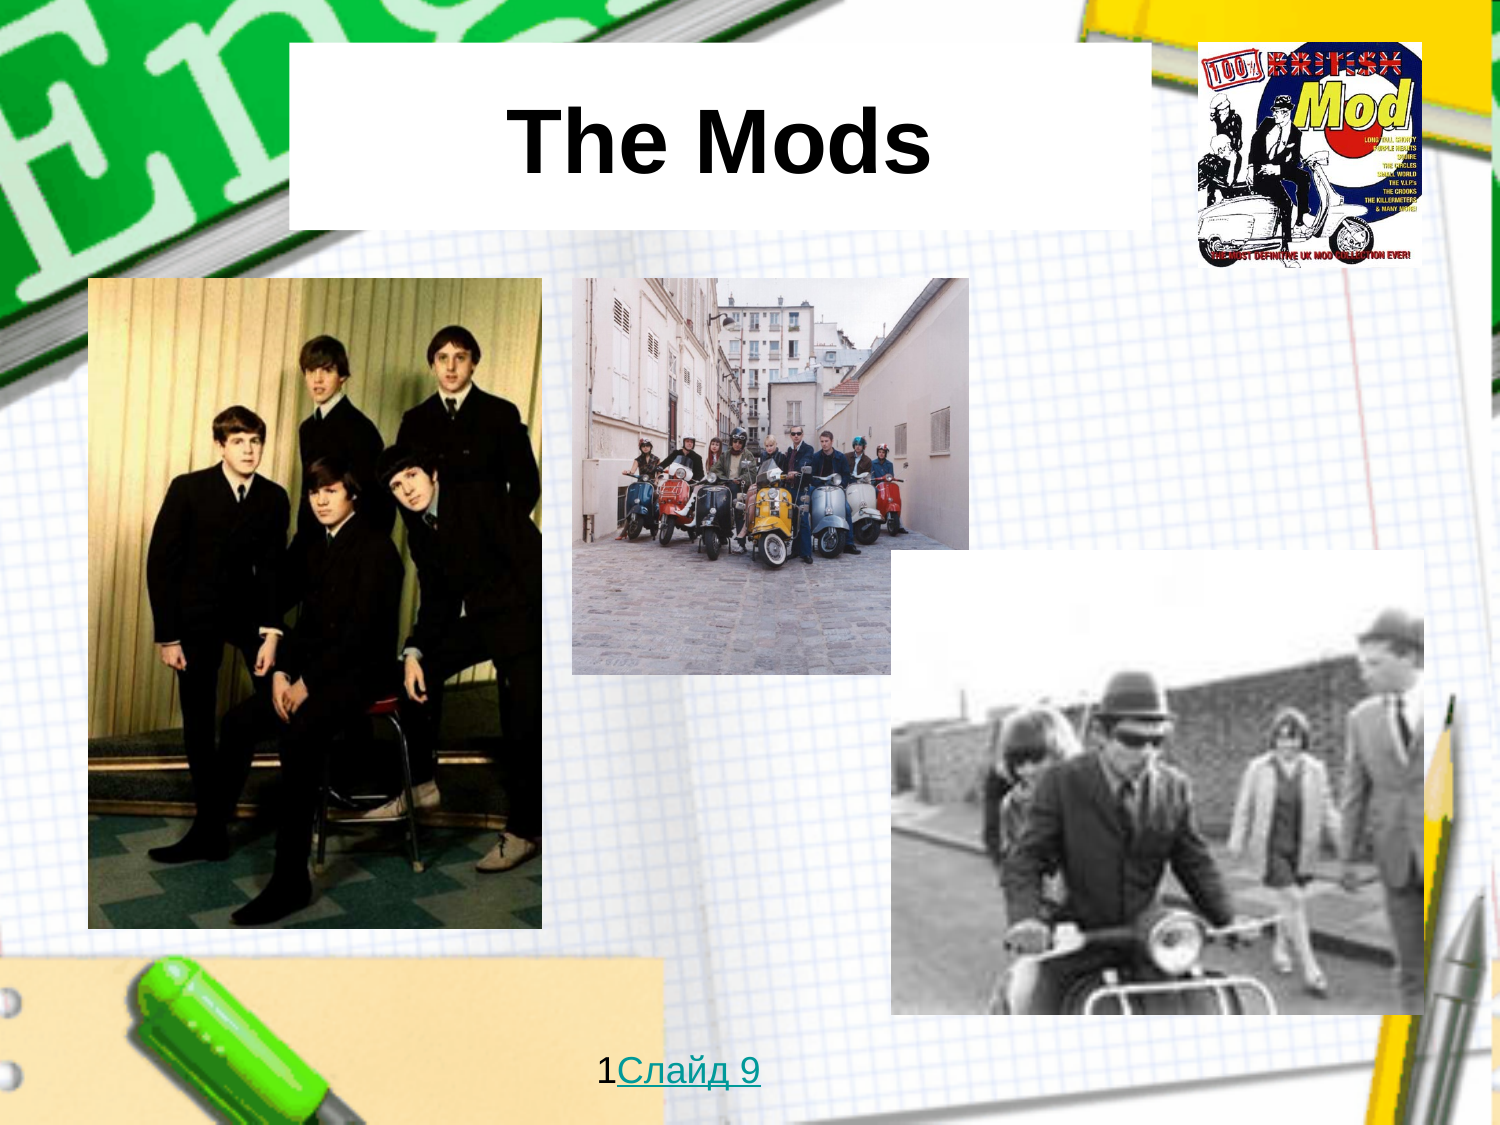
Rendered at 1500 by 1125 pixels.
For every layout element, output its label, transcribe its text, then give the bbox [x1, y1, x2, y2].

title The Mods [289, 42, 1152, 231]
picture [0, 0, 1500, 1125]
text_box 1Слайд 9 [581, 1038, 776, 1098]
